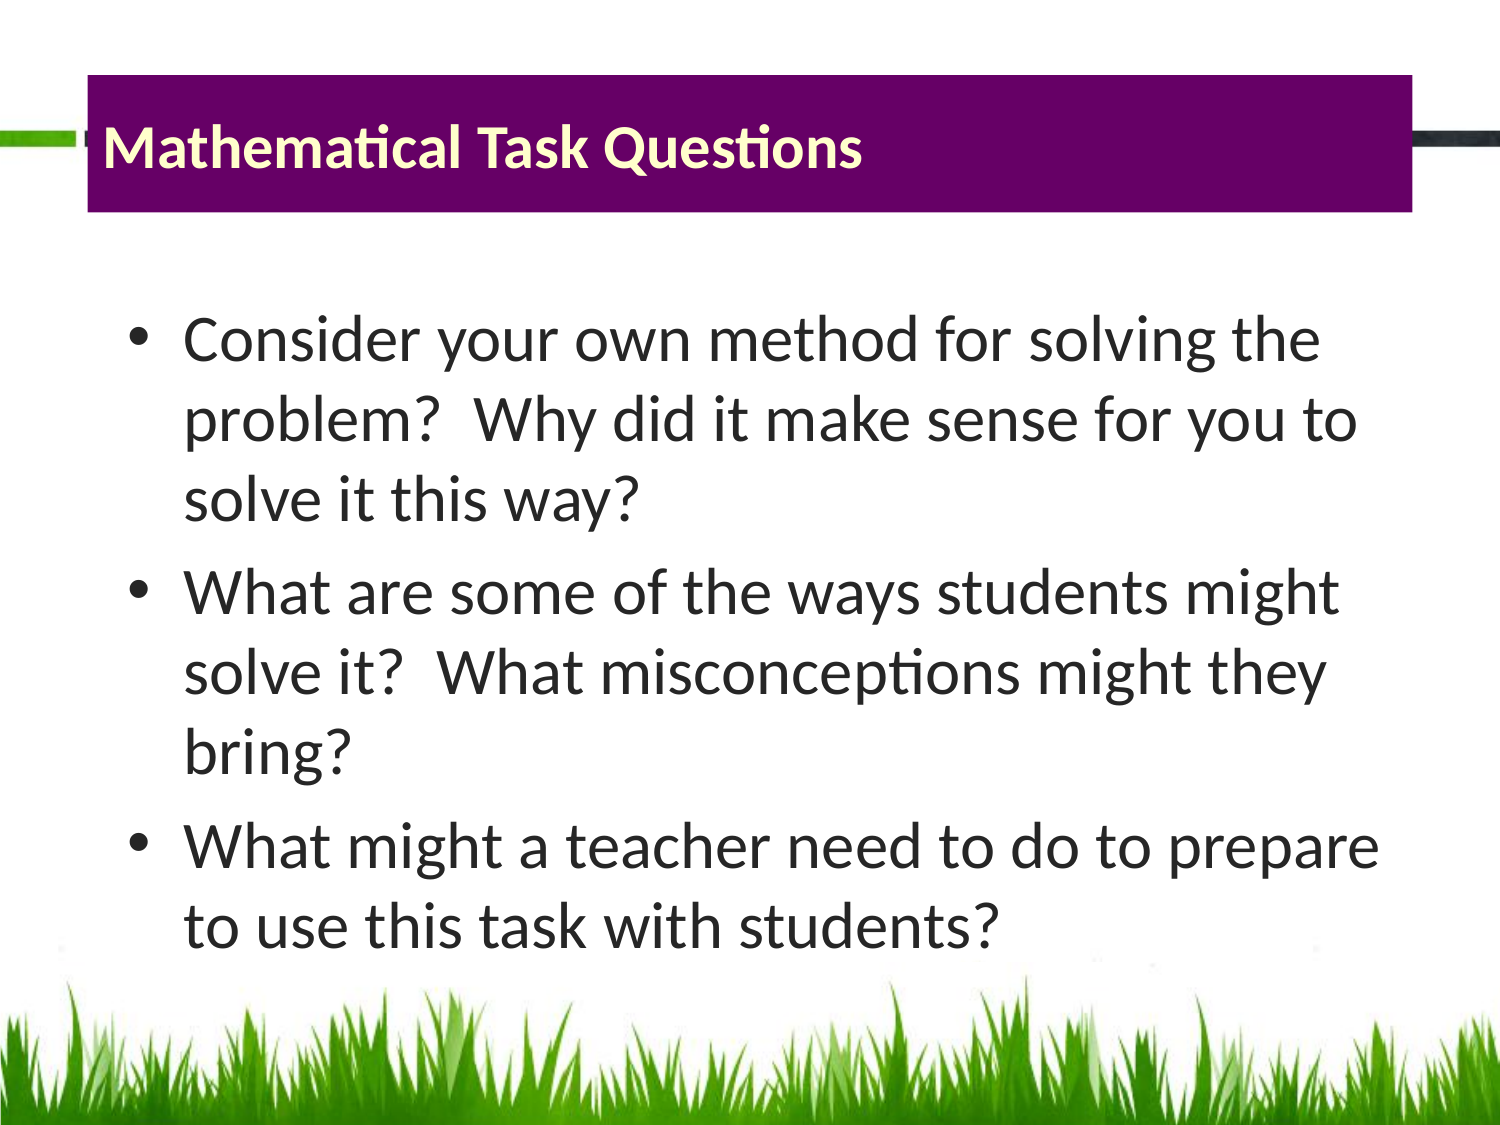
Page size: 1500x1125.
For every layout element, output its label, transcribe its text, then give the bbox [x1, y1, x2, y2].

title Mathematical Task Questions [87, 75, 1413, 213]
list Consider your own method for solving the problem? Why did it make sense for you to solve it this way? What are some of the ways students might solve it? What misconceptions might they bring? What might a teacher need to do to prepare to use this task with students? [112, 287, 1450, 1025]
picture [0, 0, 1500, 1125]
